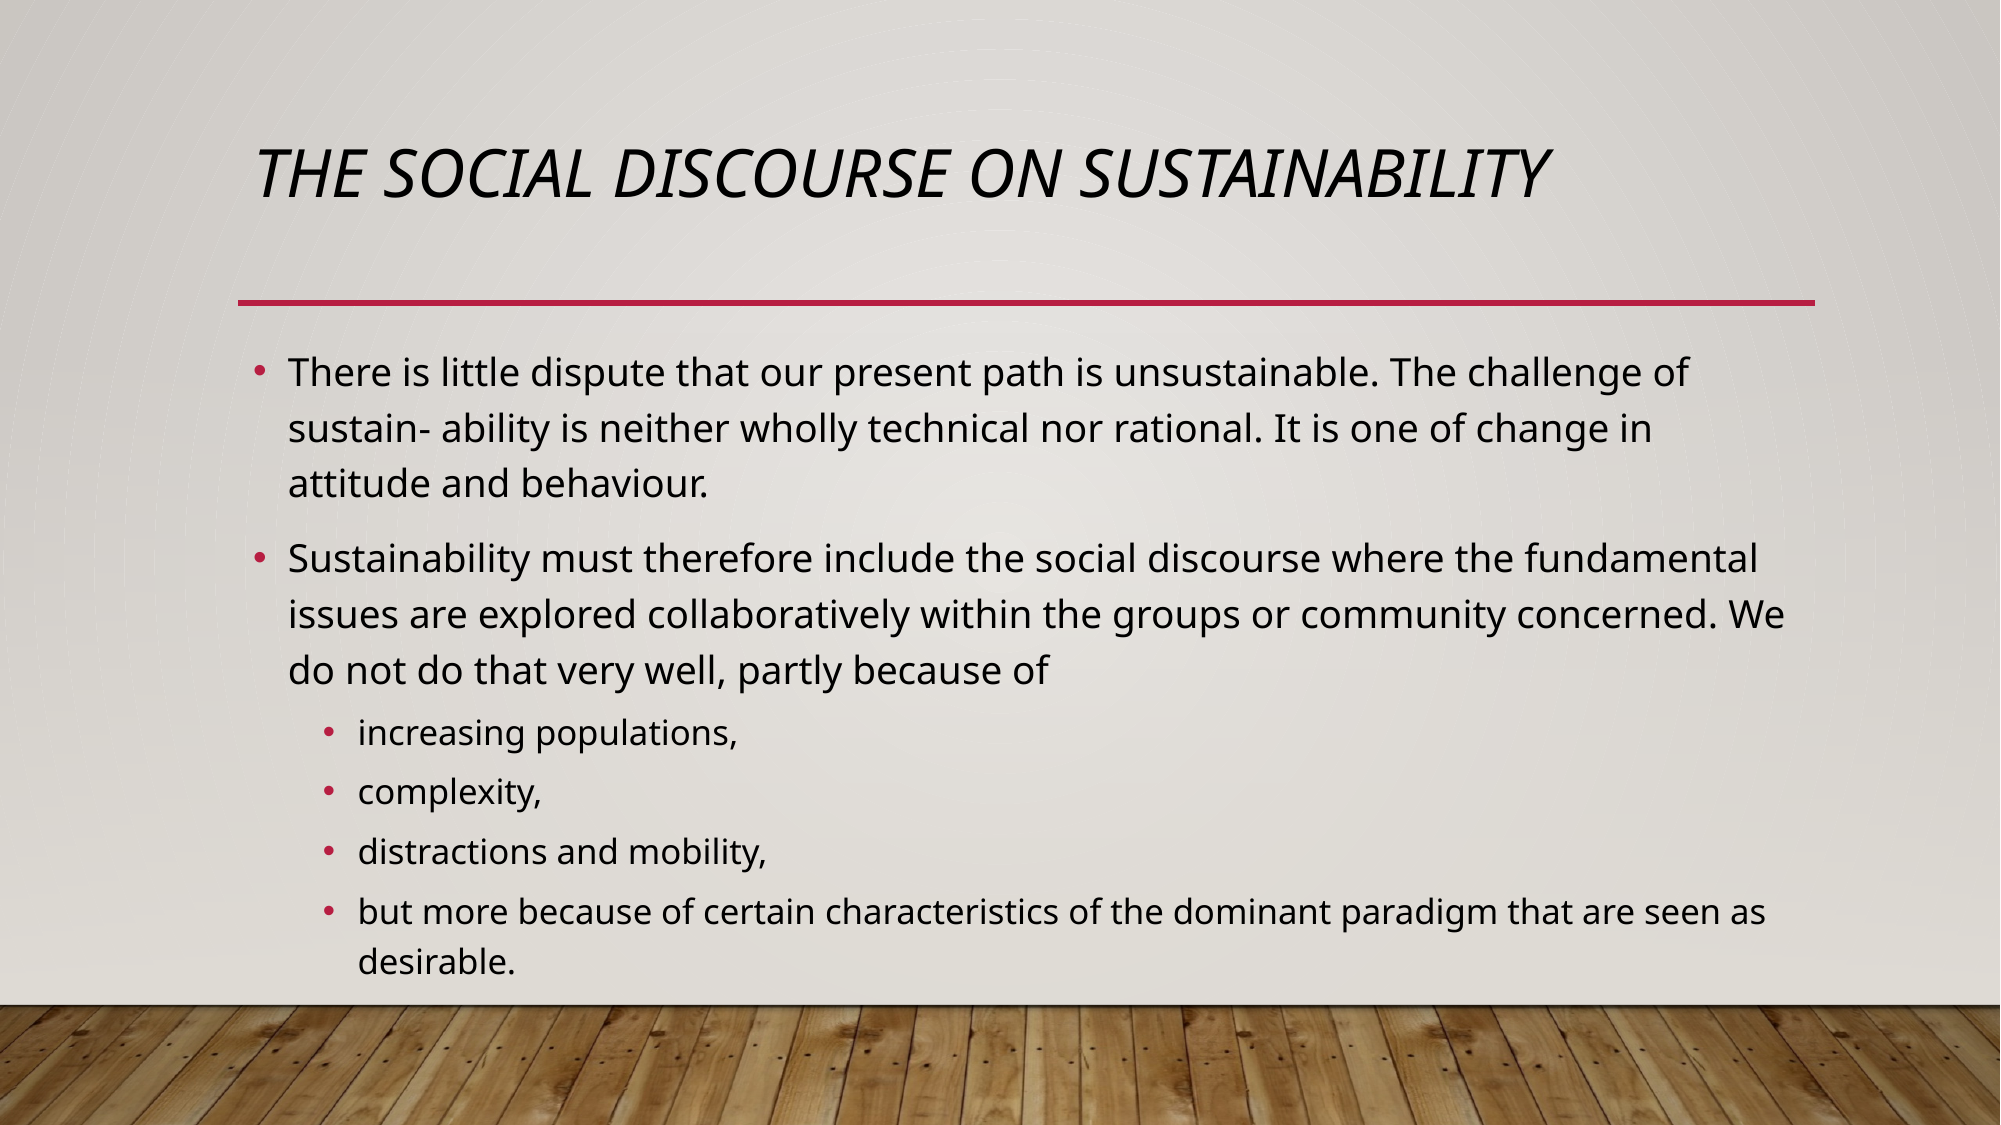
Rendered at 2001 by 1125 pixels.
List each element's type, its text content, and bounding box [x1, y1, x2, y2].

picture [0, 1005, 2000, 1125]
title The Social Discourse on Sustainability [238, 131, 1814, 305]
list There is little dispute that our present path is unsustainable. The challenge of sustain- ability is neither wholly technical nor rational. It is one of change in attitude and behaviour. Sustainability must therefore include the social discourse where the fundamental issues are explored collaboratively within the groups or community concerned. We do not do that very well, partly because of increasing populations, complexity, distractions and mobility, but more because of certain characteristics of the dominant paradigm that are seen as desirable. [238, 330, 1814, 993]
